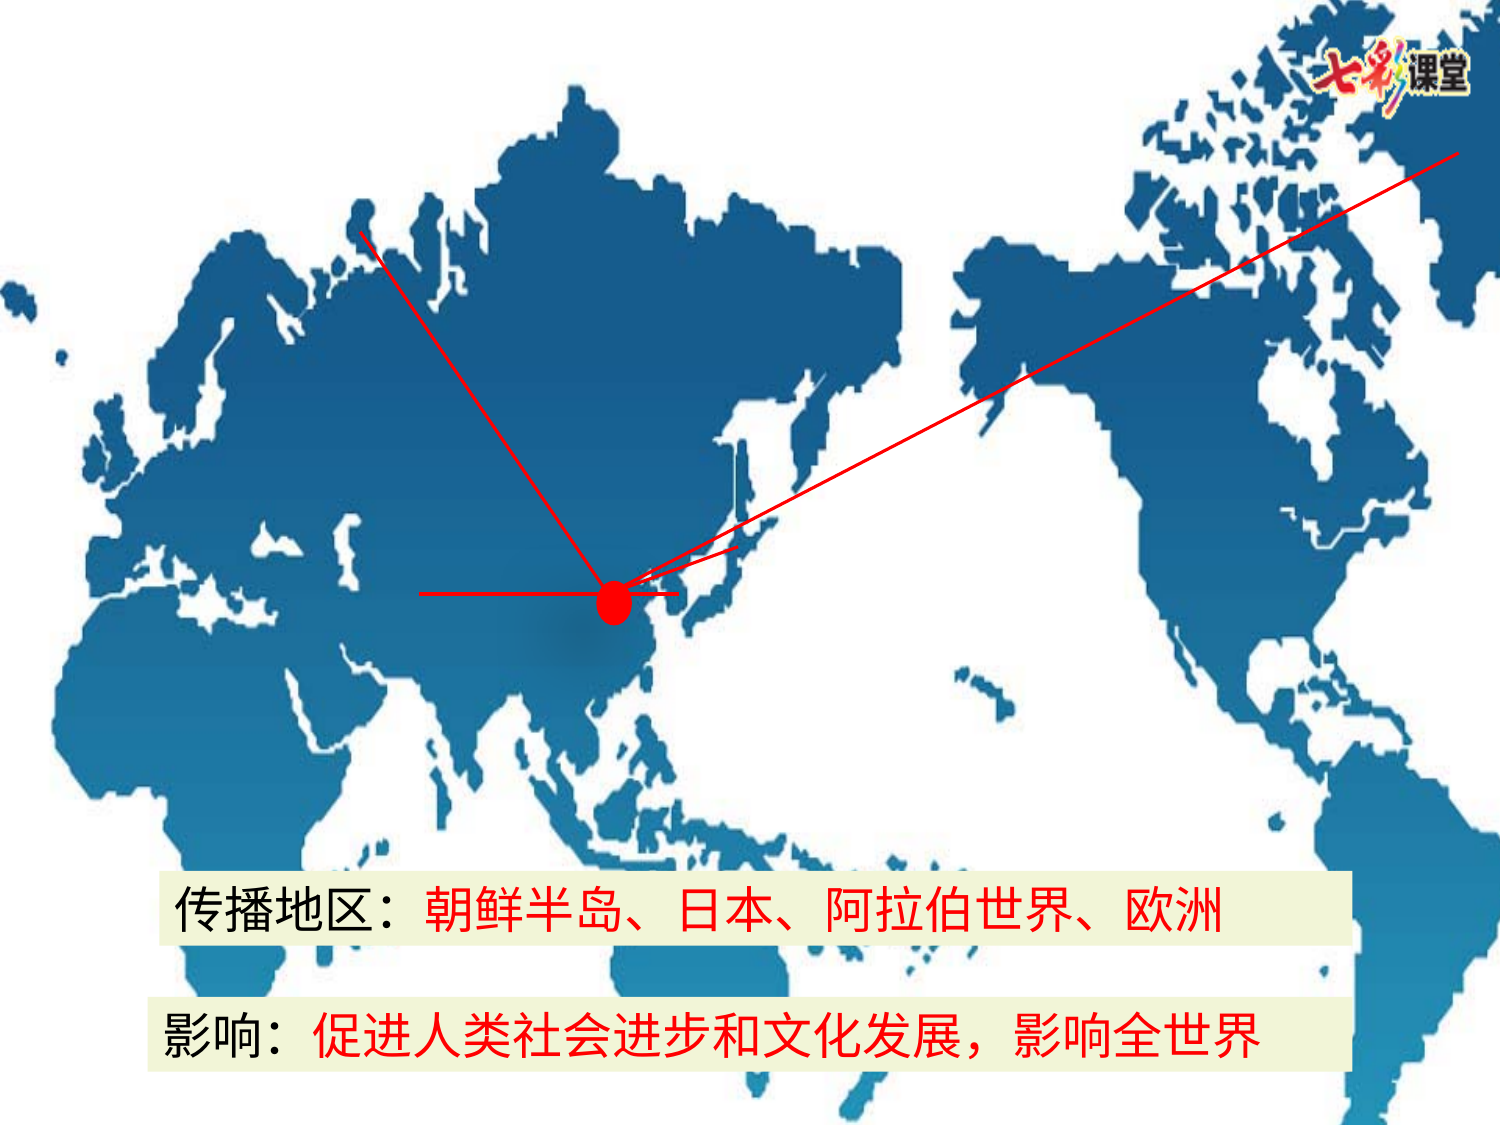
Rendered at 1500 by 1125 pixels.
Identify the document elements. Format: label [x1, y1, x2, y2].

text_box [607, 152, 1459, 595]
text_box [359, 231, 609, 595]
picture [0, 0, 1500, 1125]
